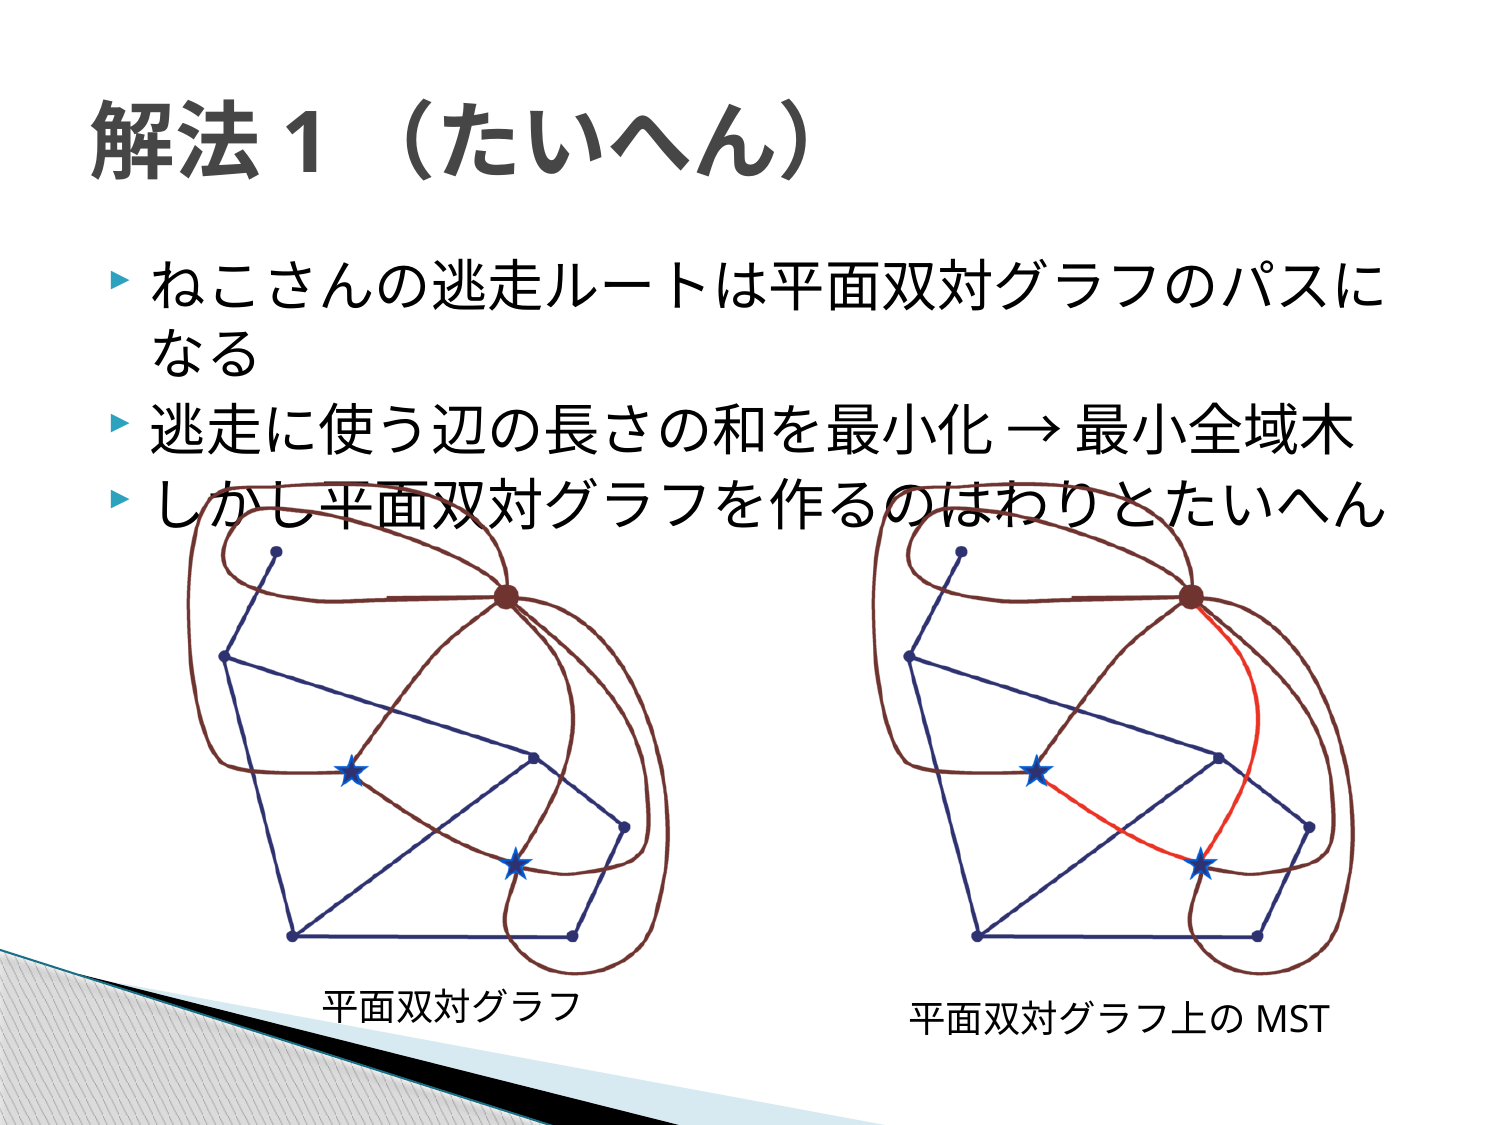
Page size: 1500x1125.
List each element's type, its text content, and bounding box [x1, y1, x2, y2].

picture [159, 467, 703, 1012]
picture [844, 467, 1389, 1012]
title 解法1（たいへん） [75, 45, 1425, 233]
list ねこさんの逃走ルートは平面双対グラフのパスになる 逃走に使う辺の長さの和を最小化 → 最小全域木 しかし平面双対グラフを作るのはわりとたいへん [75, 243, 1425, 986]
text_box 平面双対グラフ上のMST [893, 1024, 1345, 1048]
text_box 平面双対グラフ [306, 1024, 599, 1036]
